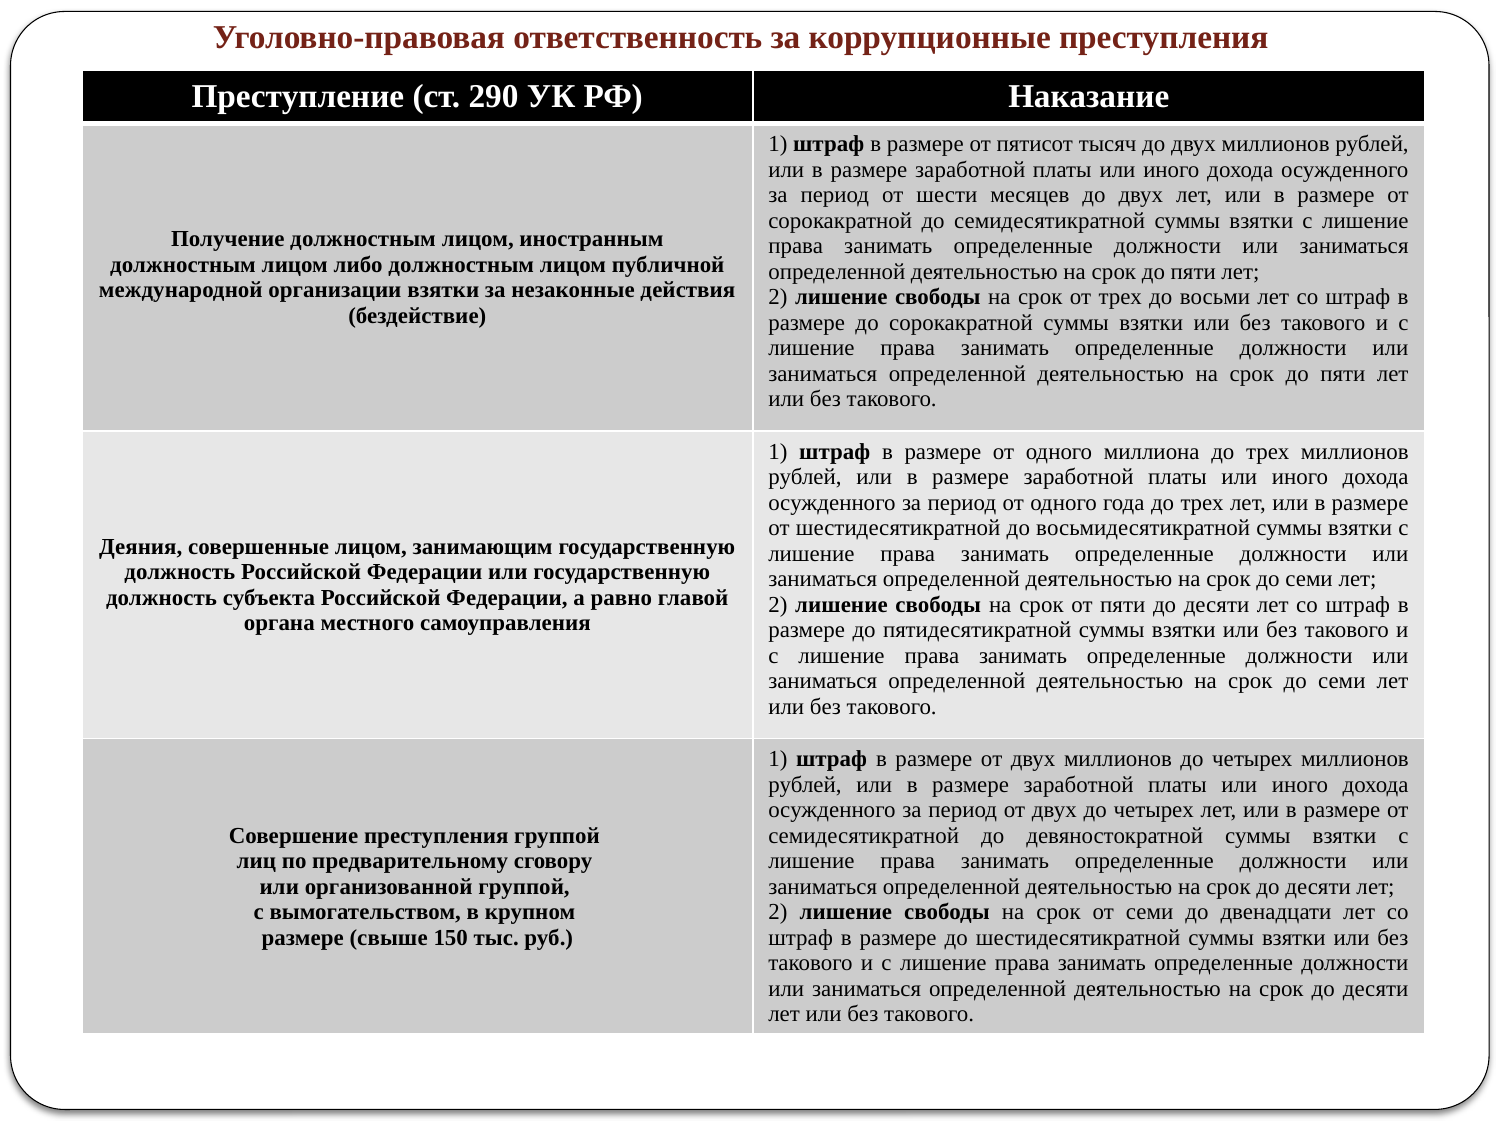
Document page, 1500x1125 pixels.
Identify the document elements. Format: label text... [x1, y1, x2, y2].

table_cell штраф в размере от пятисот тысяч до двух миллионов рублей, или в размере заработной платы или иного дохода осужденного за период от шести месяцев до двух лет, или в размере от сорокакратной до семидесятикратной суммы взятки с лишение права занимать определенные должности или заниматься определенной деятельностью на срок до пяти лет; 2) лишение свободы на срок от трех до восьми лет со штраф в размере до сорокакратной суммы взятки или без такового и с лишение права занимать определенные должности или заниматься определенной деятельностью на срок до пяти лет или без такового. [754, 126, 1424, 430]
table_cell Деяния, совершенные лицом, занимающим государственную должность Российской Федерации или государственную должность субъекта Российской Федерации, а равно главой органа местного самоуправления [83, 432, 752, 738]
table_cell штраф в размере от одного миллиона до трех миллионов рублей, или в размере заработной платы или иного дохода осужденного за период от одного года до трех лет, или в размере от шестидесятикратной до восьмидесятикратной суммы взятки с лишение права занимать определенные должности или заниматься определенной деятельностью на срок до семи лет; лишение свободы на срок от пяти до десяти лет со штраф в размере до пятидесятикратной суммы взятки или без такового и с лишение права занимать определенные должности или заниматься определенной деятельностью на срок до семи лет или без такового. [754, 432, 1424, 738]
table_cell Совершение преступления группой лиц по предварительному сговору или организованной группой, с вымогательством, в крупном размере (свыше 150 тыс. руб.) [83, 739, 752, 1033]
title Уголовно-правовая ответственность за коррупционные преступления [70, 23, 1413, 71]
table_header Наказание [754, 71, 1424, 121]
table_cell 1) штраф в размере от двух миллионов до четырех миллионов рублей, или в размере заработной платы или иного дохода осужденного за период от двух до четырех лет, или в размере от семидесятикратной до девяностократной суммы взятки с лишение права занимать определенные должности или заниматься определенной деятельностью на срок до десяти лет; 2) лишение свободы на срок от семи до двенадцати лет со штраф в размере до шестидесятикратной суммы взятки или без такового и с лишение права занимать определенные должности или заниматься определенной деятельностью на срок до десяти лет или без такового. [754, 739, 1424, 1033]
table_header Преступление (ст. 290 УК РФ) [83, 71, 752, 121]
table_cell Получение должностным лицом, иностранным должностным лицом либо должностным лицом публичной международной организации взятки за незаконные действия (бездействие) [83, 126, 752, 430]
